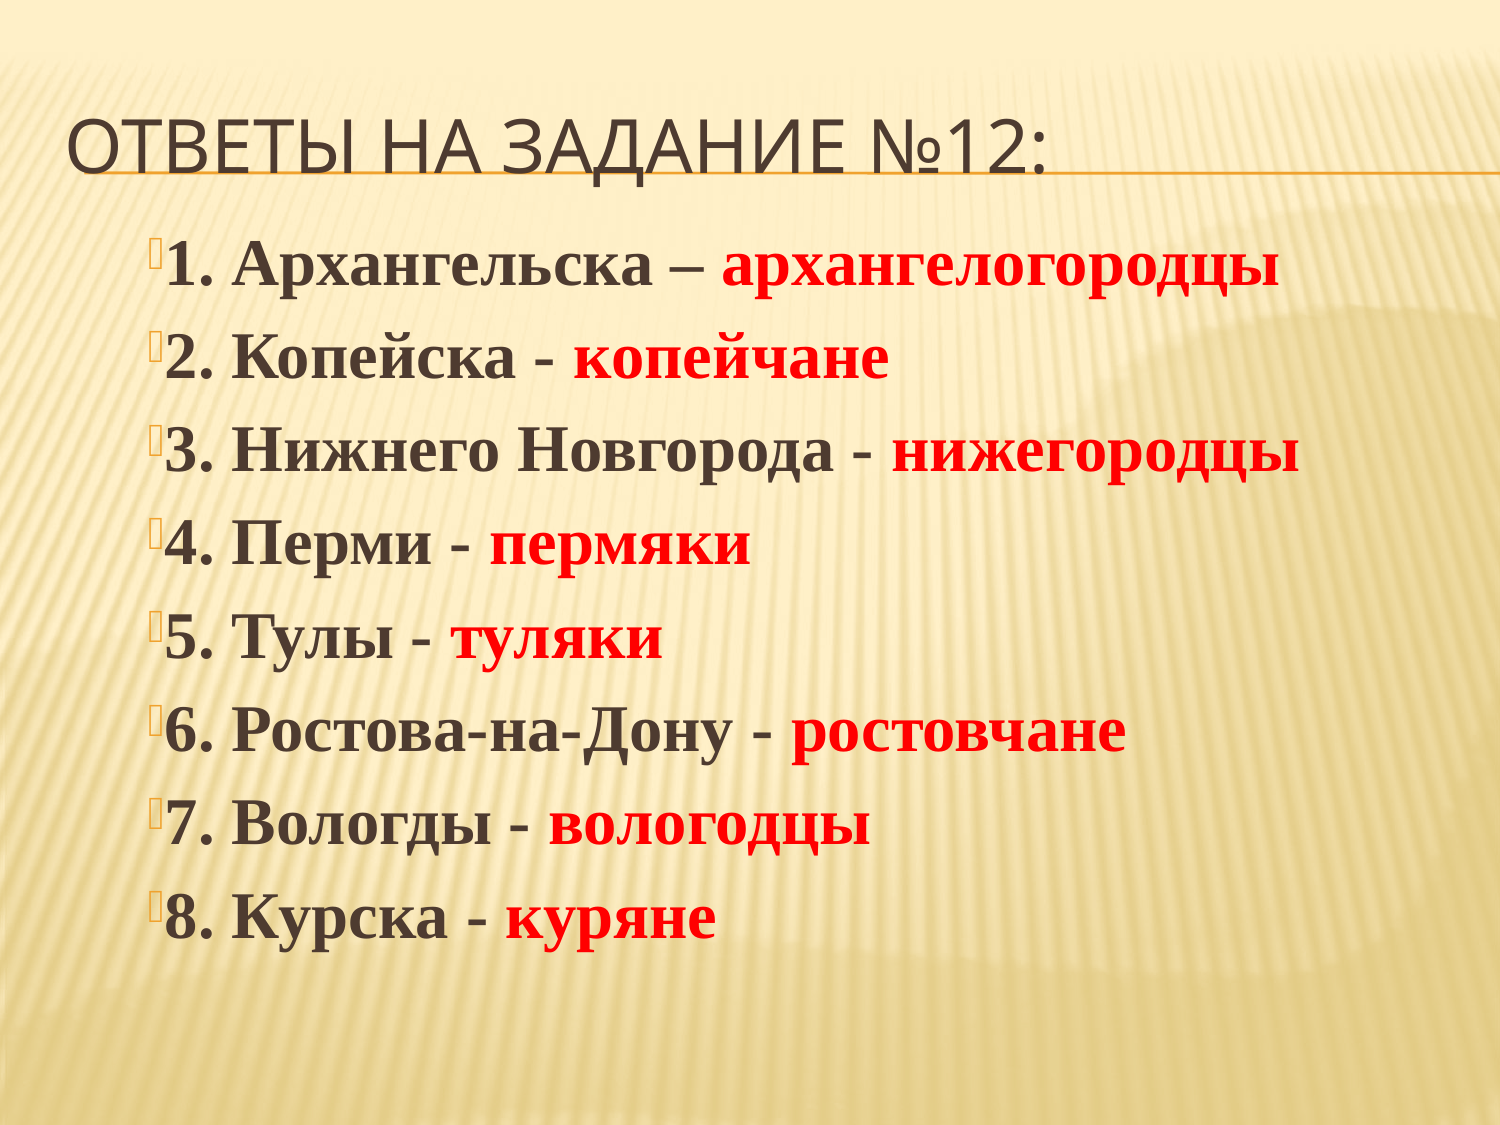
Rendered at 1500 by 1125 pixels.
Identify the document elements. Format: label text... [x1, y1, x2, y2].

list 1. Архангельска – архангелогородцы 2. Копейска - копейчане 3. Нижнего Новгорода - нижегородцы 4. Перми - пермяки 5. Тулы - туляки 6. Ростова-на-Дону - ростовчане 7. Вологды - вологодцы 8. Курска - куряне [75, 210, 1425, 1005]
title Ответы на задание №12: [50, 75, 1475, 213]
